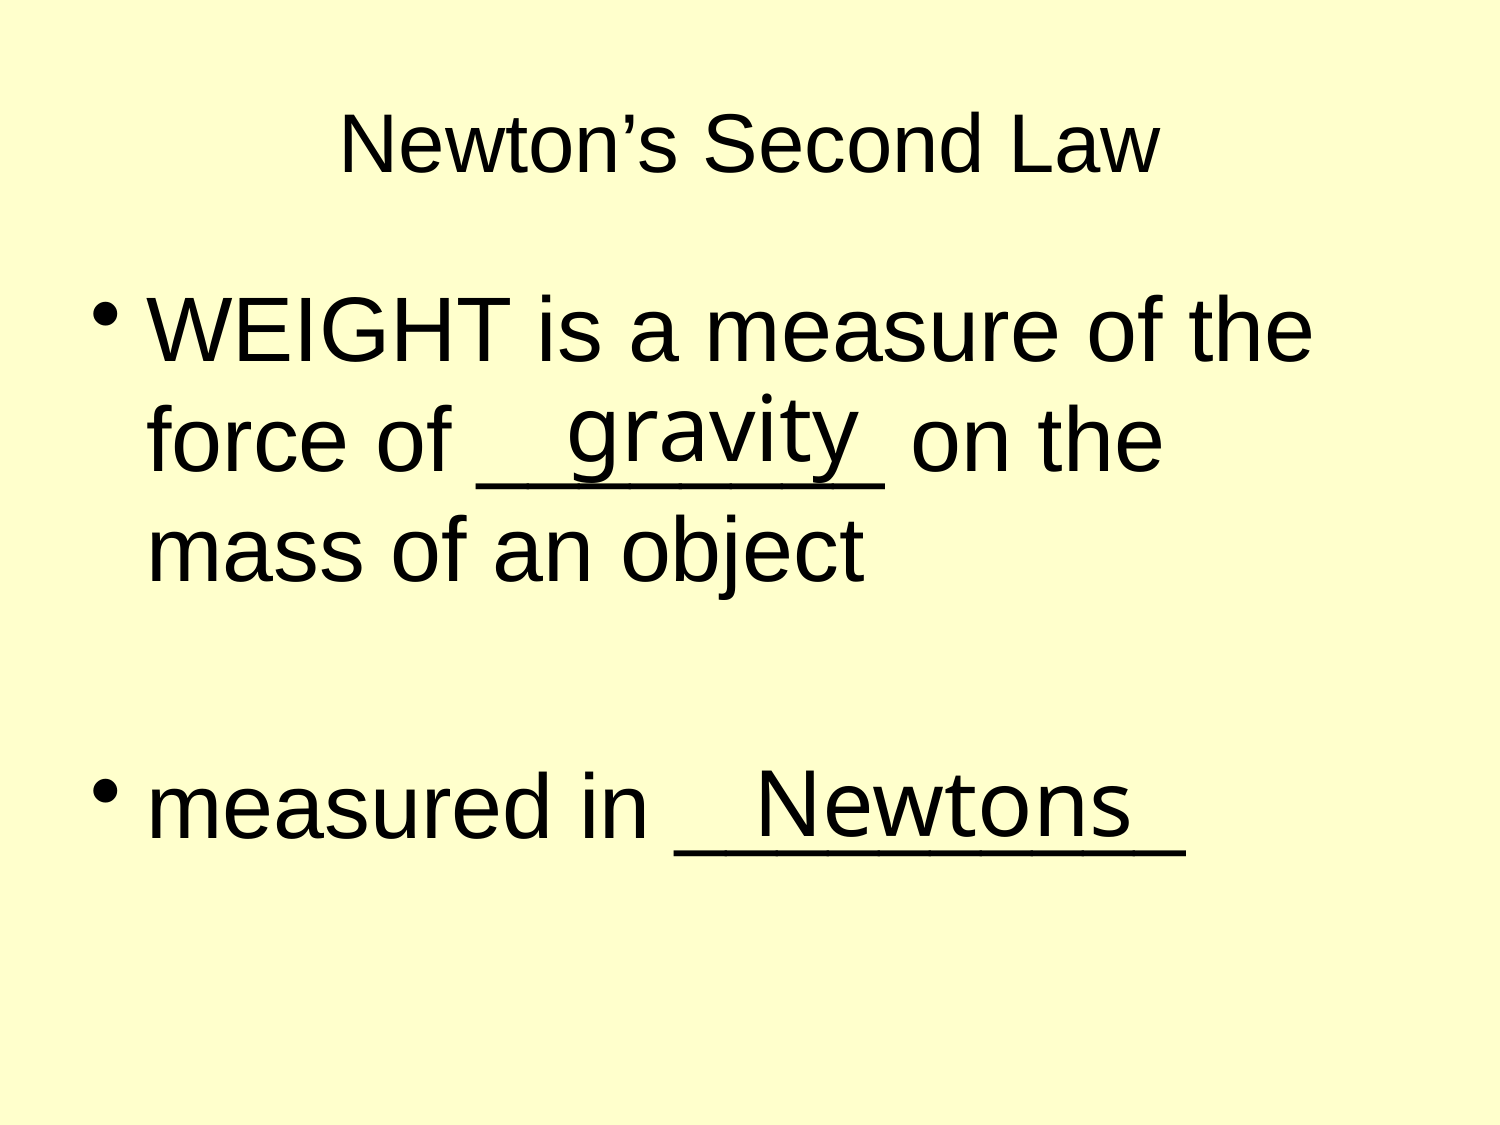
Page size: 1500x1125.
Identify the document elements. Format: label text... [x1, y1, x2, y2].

title Newton’s Second Law [74, 44, 1426, 233]
text_box Newtons [649, 737, 1238, 863]
text_box gravity [500, 362, 925, 488]
list WEIGHT is a measure of the force of ________ on the mass of an object measured in __________ [74, 262, 1426, 1006]
